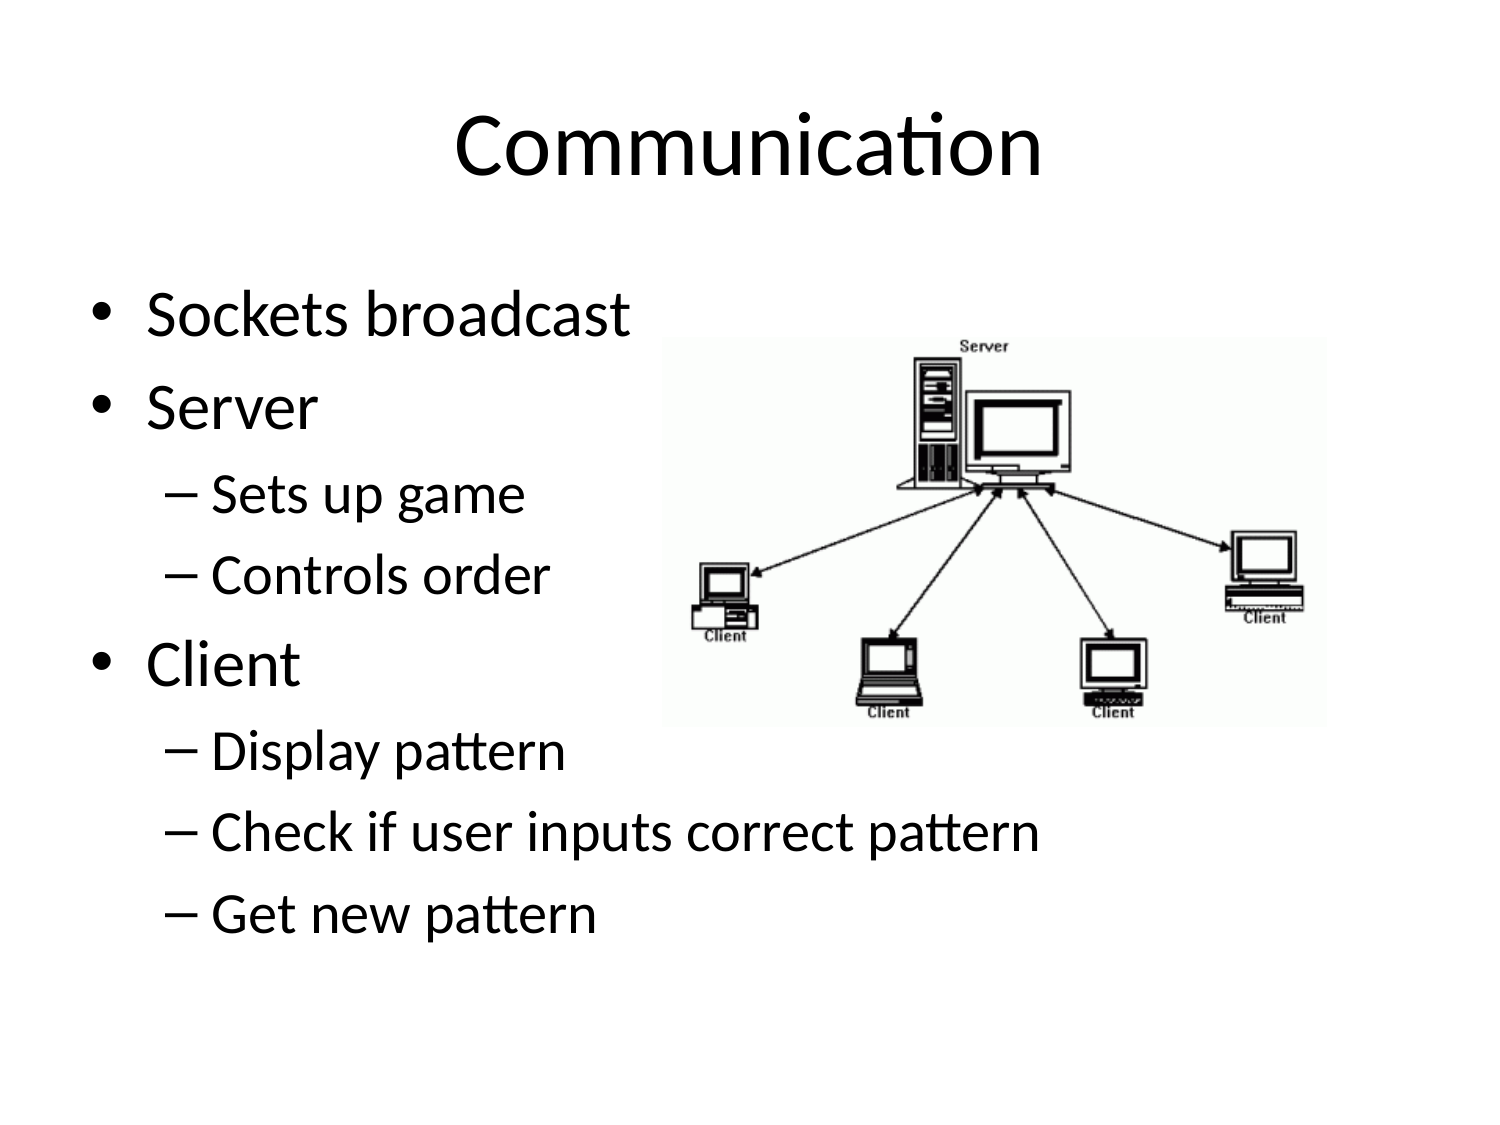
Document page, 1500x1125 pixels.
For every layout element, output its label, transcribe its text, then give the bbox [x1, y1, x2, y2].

title Communication [75, 45, 1425, 233]
picture [662, 337, 1327, 727]
list Sockets broadcast Server Sets up game Controls order Client Display pattern Check if user inputs correct pattern Get new pattern [75, 262, 1425, 1005]
